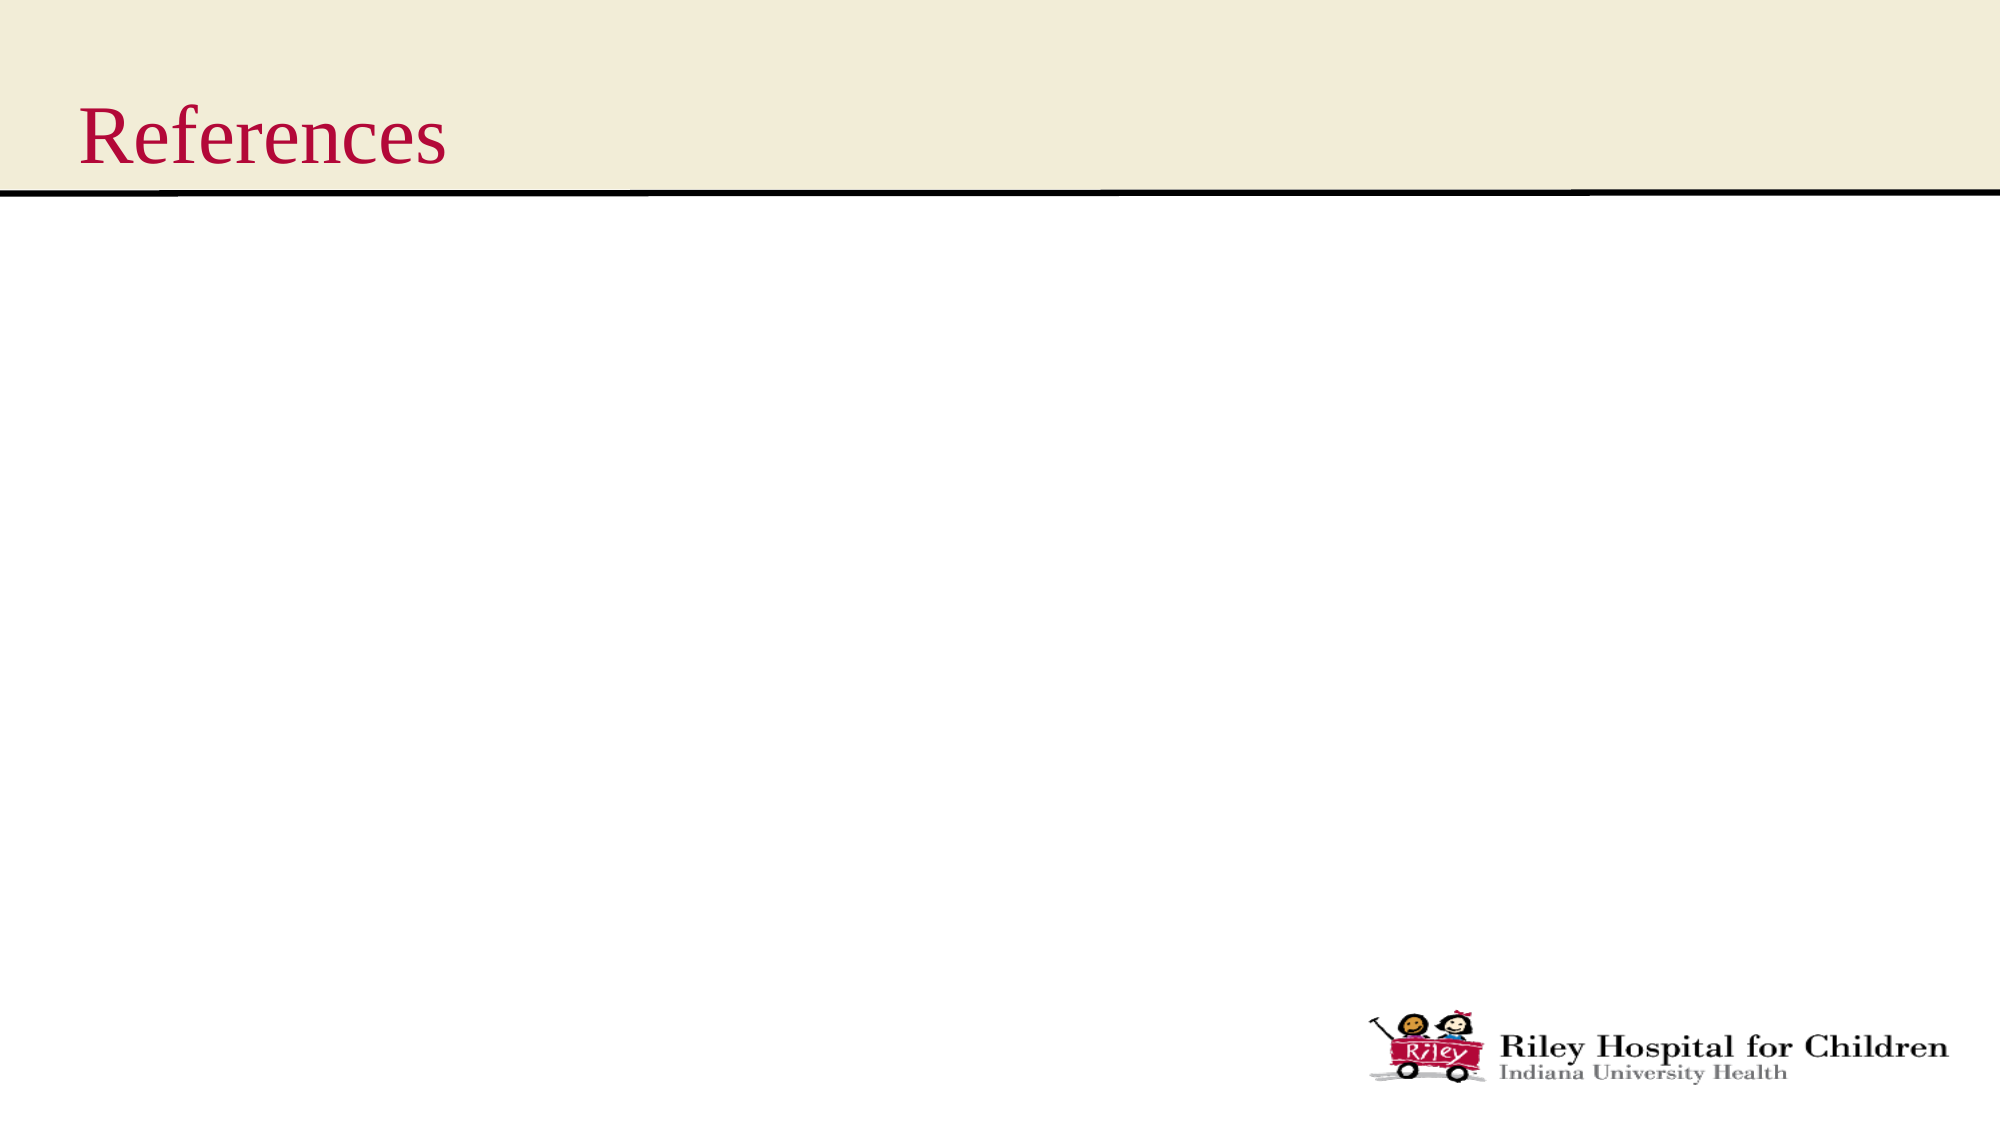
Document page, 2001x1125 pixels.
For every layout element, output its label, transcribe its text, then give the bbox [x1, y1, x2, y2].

title References [63, 4, 1765, 188]
picture [1346, 999, 1972, 1093]
